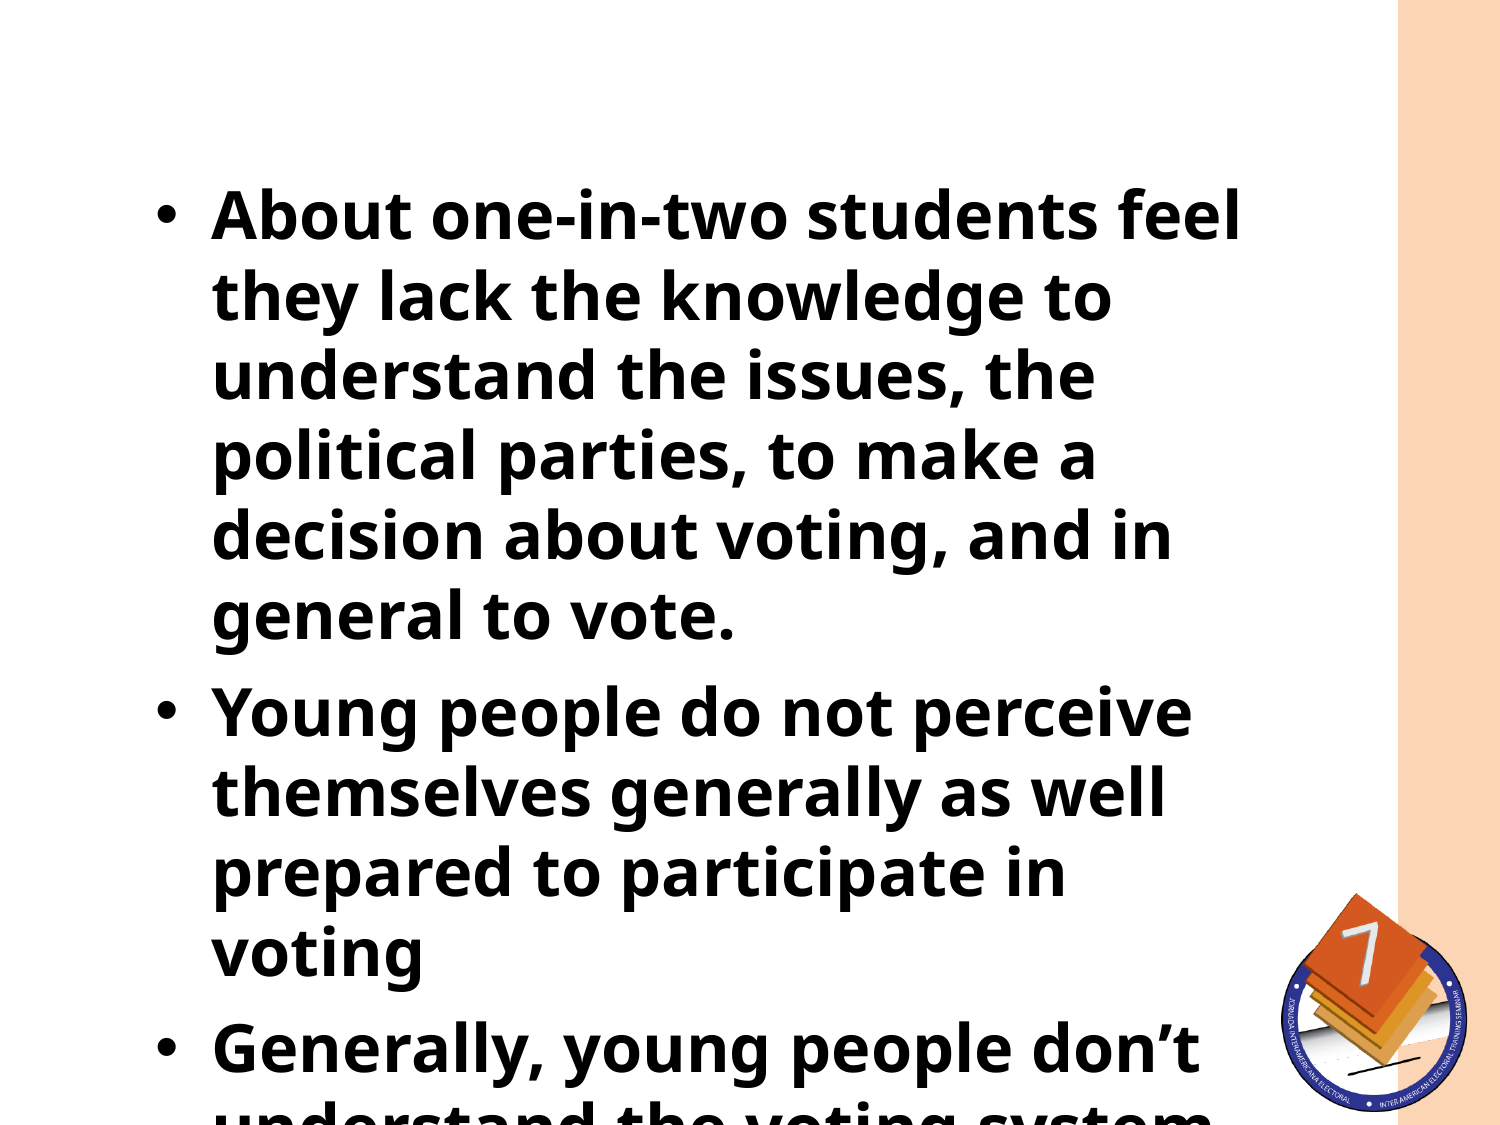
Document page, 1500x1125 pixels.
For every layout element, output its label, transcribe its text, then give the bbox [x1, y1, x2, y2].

text_box [1398, 0, 1500, 1125]
text_box [74, 149, 1398, 917]
picture [1281, 893, 1471, 1112]
text_box About one-in-two students feel they lack the knowledge to understand the issues, the political parties, to make a decision about voting, and in general to vote. Young people do not perceive themselves generally as well prepared to participate in voting Generally, young people don’t understand the voting system. [140, 165, 1298, 1125]
